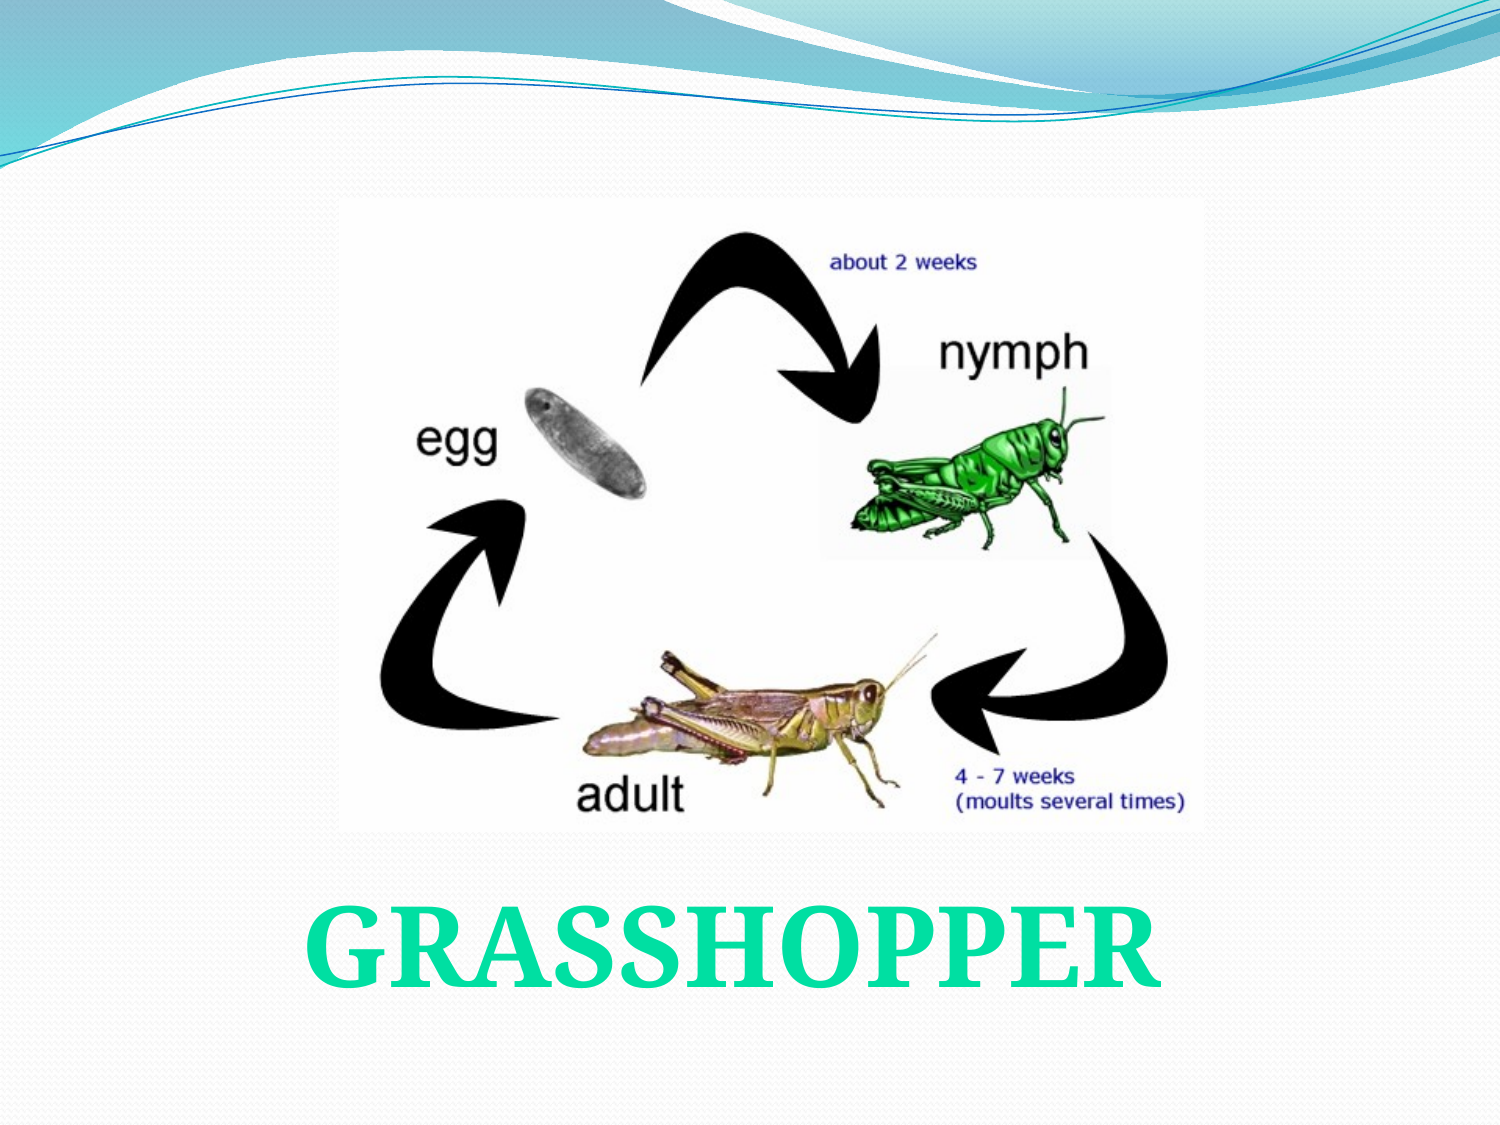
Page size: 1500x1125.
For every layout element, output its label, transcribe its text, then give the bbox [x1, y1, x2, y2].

text_box grasshopper [286, 867, 1177, 1018]
picture [339, 198, 1205, 833]
